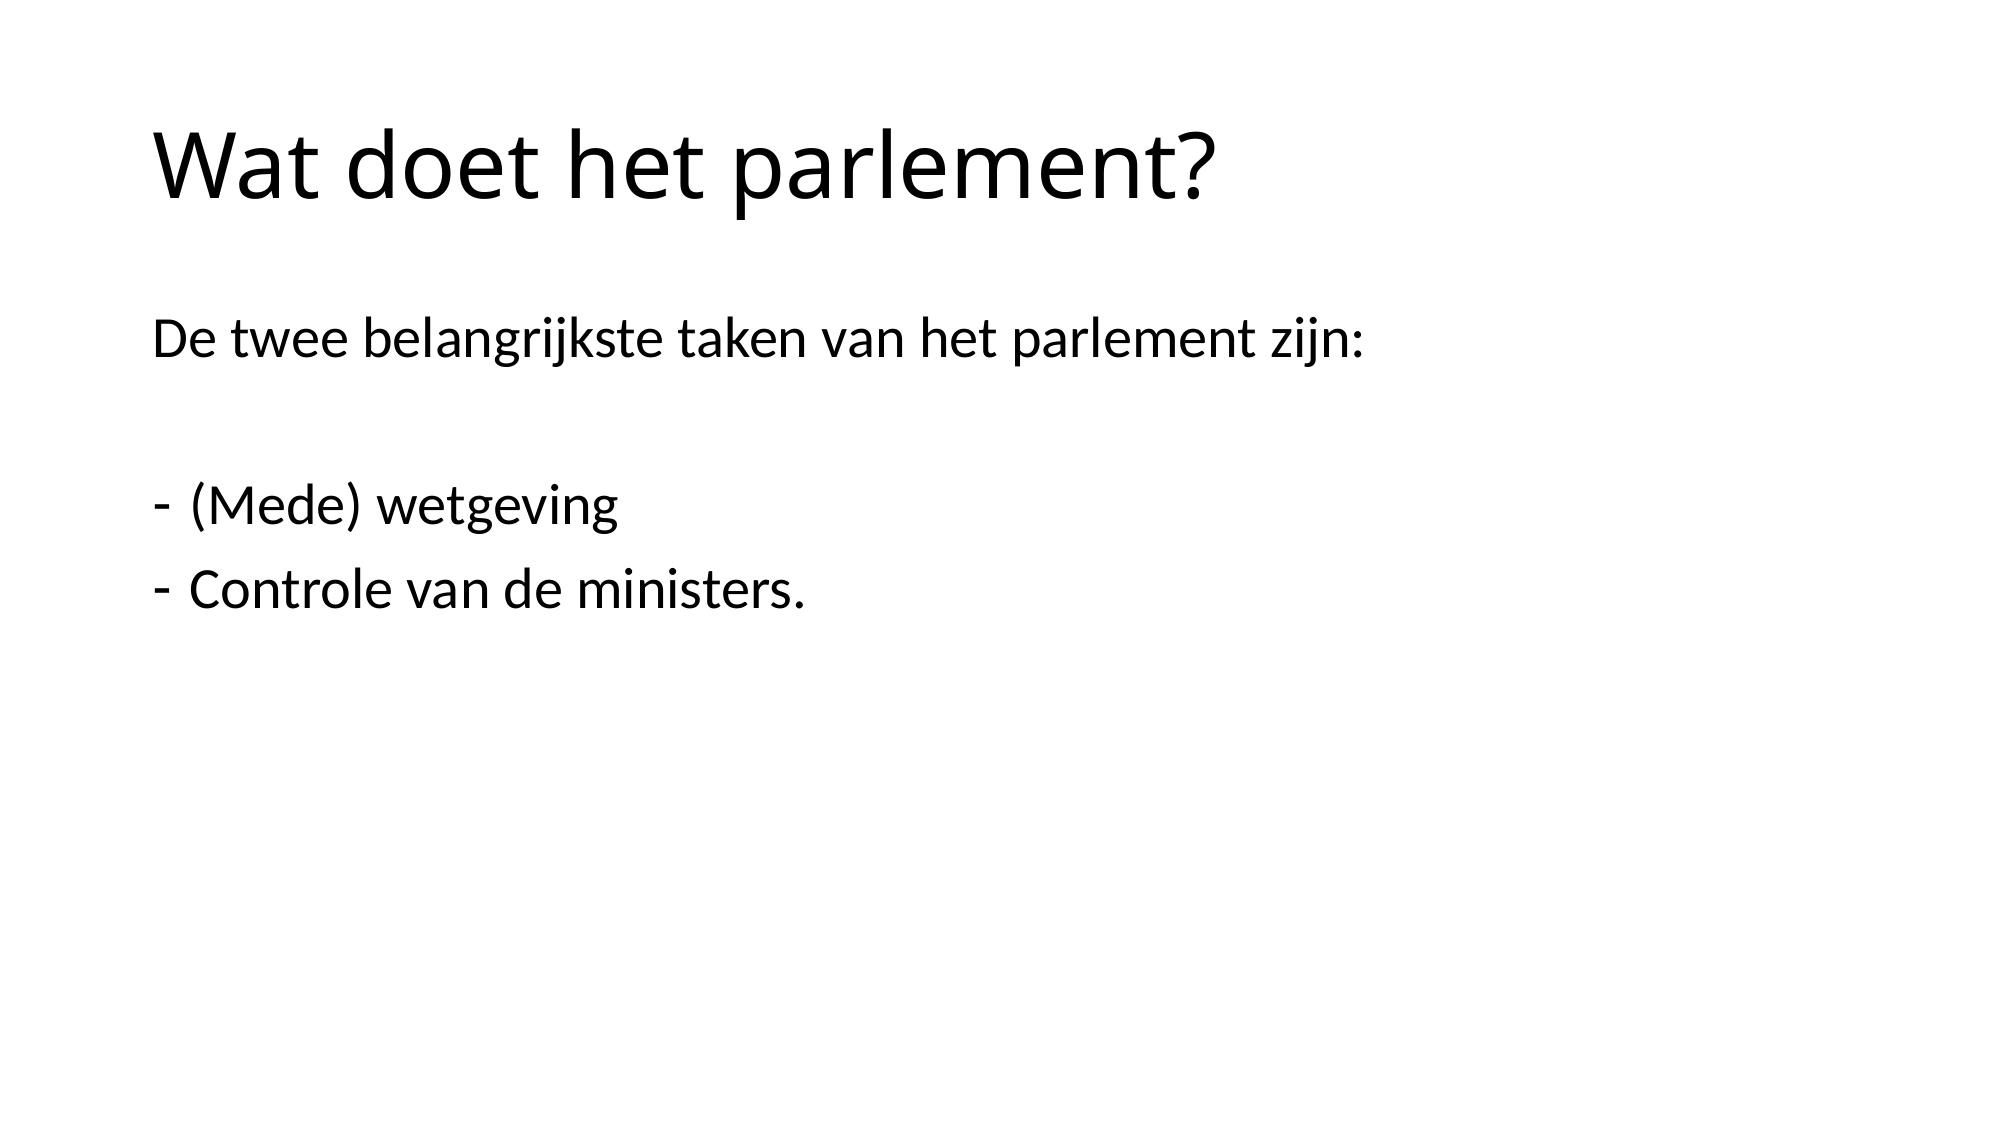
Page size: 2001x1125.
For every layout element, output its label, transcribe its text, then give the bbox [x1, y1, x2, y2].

title Wat doet het parlement? [137, 59, 1863, 278]
list De twee belangrijkste taken van het parlement zijn: (Mede) wetgeving Controle van de ministers. [137, 299, 1863, 1014]
